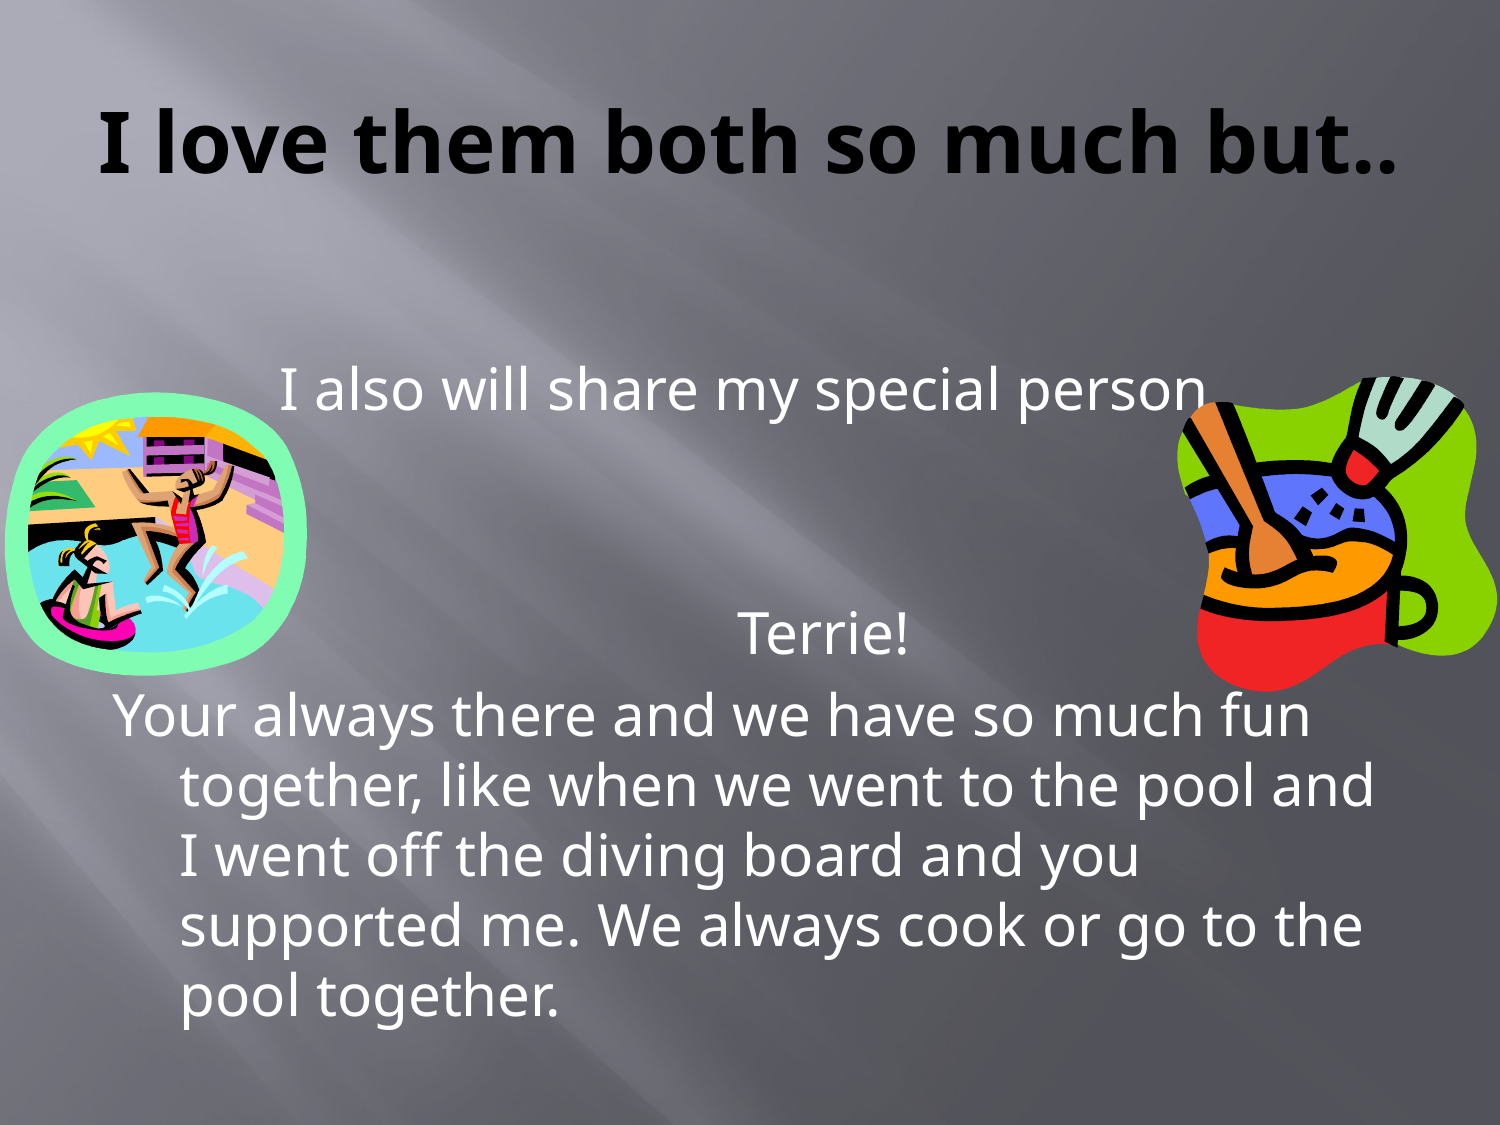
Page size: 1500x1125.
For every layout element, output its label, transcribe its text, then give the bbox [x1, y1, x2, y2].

title I love them both so much but.. [75, 45, 1425, 233]
picture [0, 387, 313, 681]
picture [1176, 374, 1500, 695]
list I also will share my special person Terrie! Your always there and we have so much fun together, like when we went to the pool and I went off the diving board and you supported me. We always cook or go to the pool together. [75, 262, 1425, 1035]
